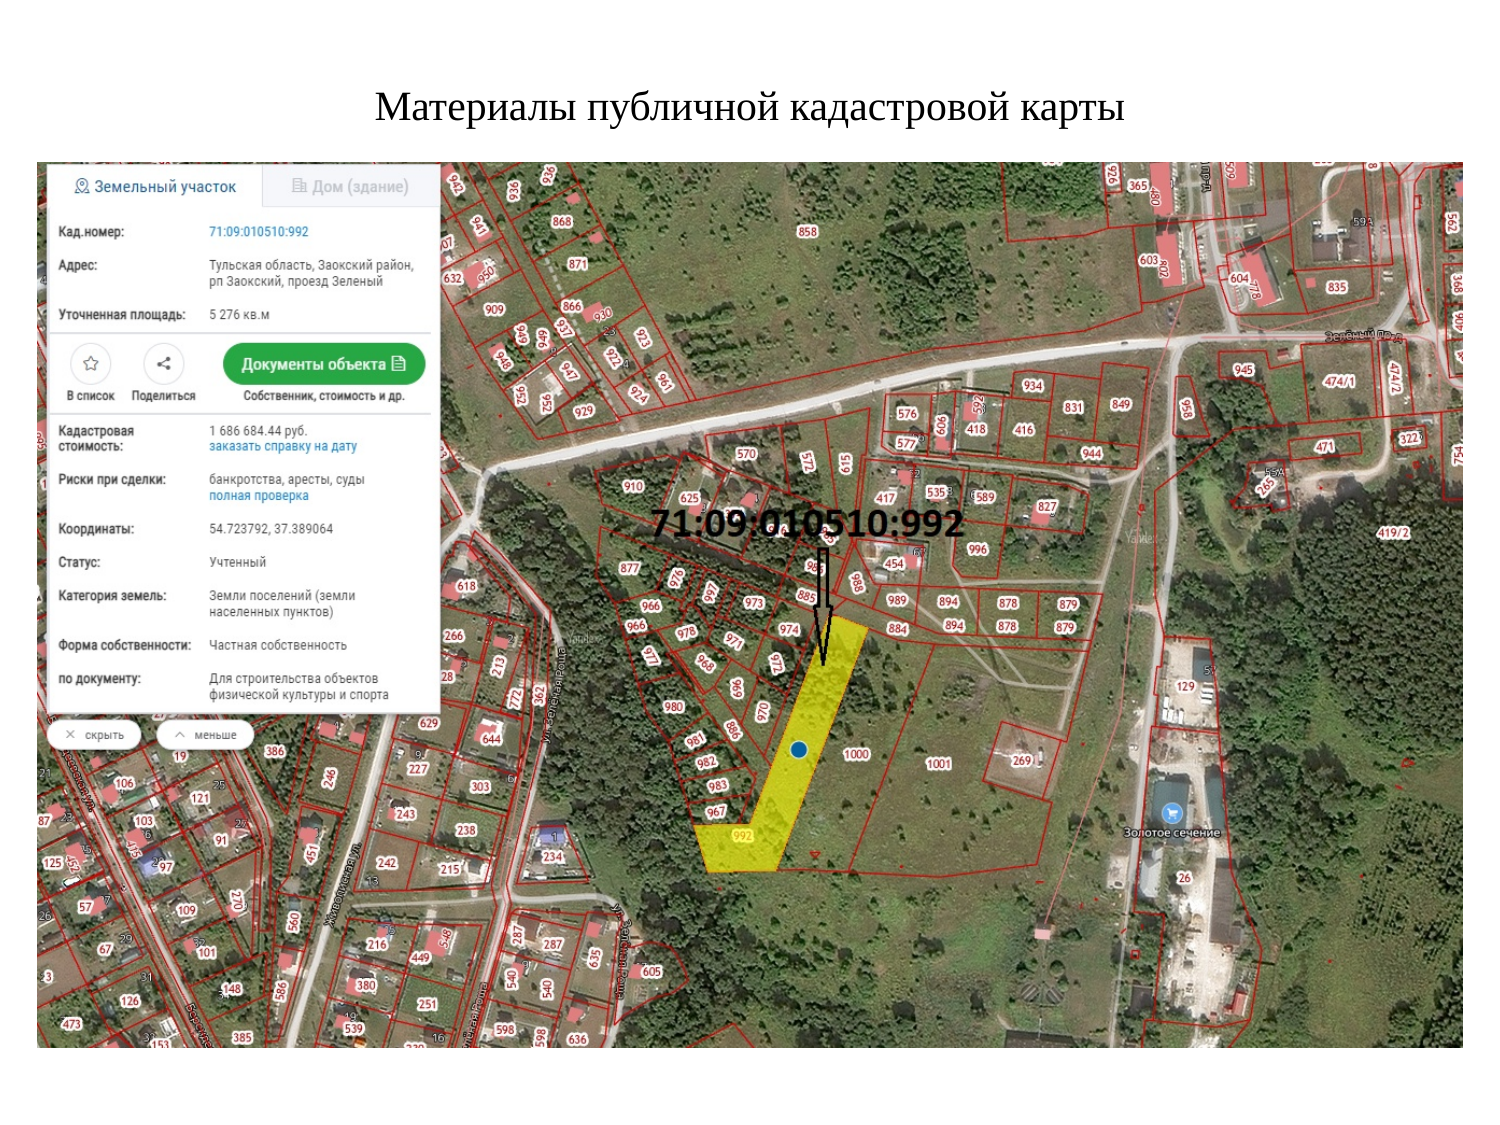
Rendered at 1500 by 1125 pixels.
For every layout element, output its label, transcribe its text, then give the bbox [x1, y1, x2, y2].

title Материалы публичной кадастровой карты [75, 37, 1425, 160]
picture [37, 162, 1463, 1048]
